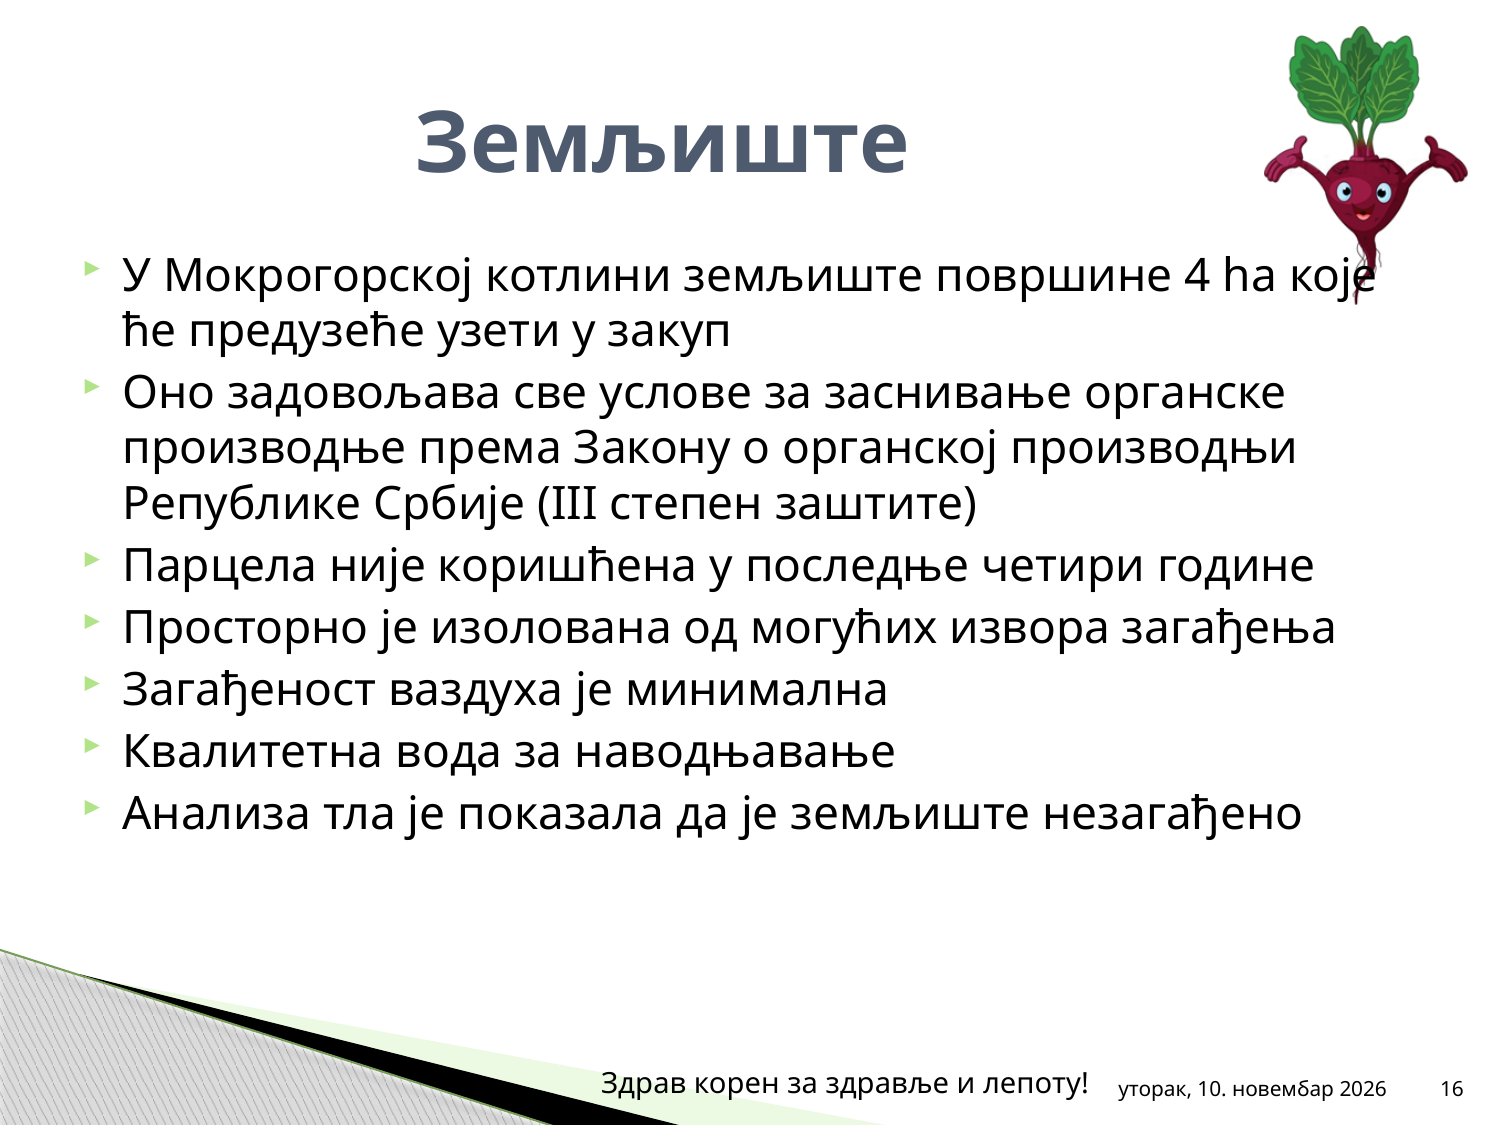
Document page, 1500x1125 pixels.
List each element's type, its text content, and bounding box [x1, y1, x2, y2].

footer Здрав корен за здравље и лепоту! [575, 1051, 1105, 1112]
title Земљиште [75, 45, 1250, 233]
slide_number среда, 31. октобар 2012 [1105, 1051, 1418, 1112]
picture [1262, 24, 1471, 308]
slide_number 16 [1418, 1051, 1479, 1112]
list У Мокрогорској котлини земљиште површине 4 ha које ће предузеће узети у закуп Оно задовољава све услове за заснивање органске производње према Закону о органској производњи Републике Србије (III степен заштите) Парцела није коришћена у последње четири године Просторно је изолована од могућих извора загађења Загађеност ваздуха је минимална Квалитетна вода за наводњавање Анализа тла је показала да је земљиште незагађено [50, 237, 1400, 980]
